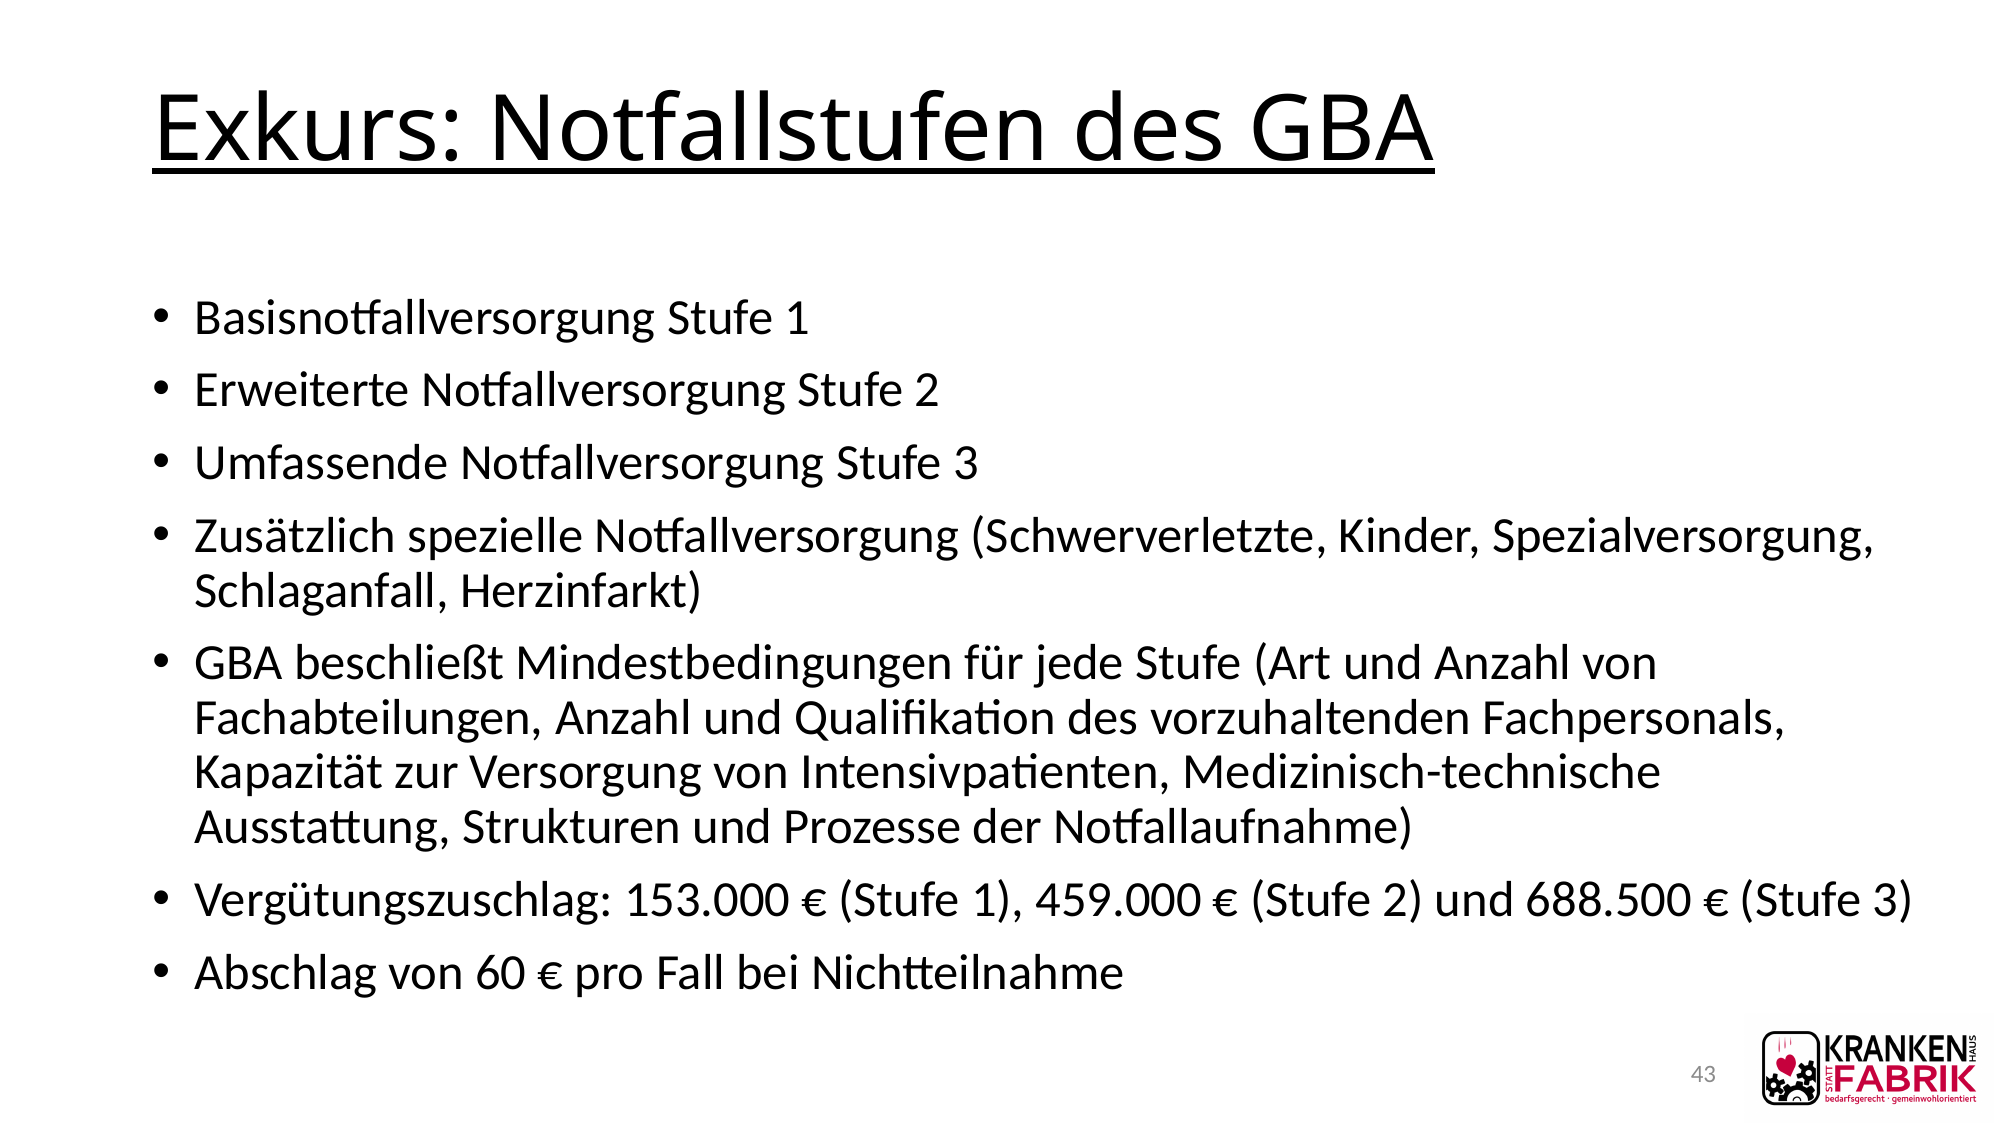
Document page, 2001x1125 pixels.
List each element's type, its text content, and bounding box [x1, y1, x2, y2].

list Basisnotfallversorgung Stufe 1 Erweiterte Notfallversorgung Stufe 2 Umfassende Notfallversorgung Stufe 3 Zusätzlich spezielle Notfallversorgung (Schwerverletzte, Kinder, Spezialversorgung, Schlaganfall, Herzinfarkt) GBA beschließt Mindestbedingungen für jede Stufe (Art und Anzahl von Fachabteilungen, Anzahl und Qualifikation des vorzuhaltenden Fachpersonals, Kapazität zur Versorgung von Intensivpatienten, Medizinisch-technische Ausstattung, Strukturen und Prozesse der Notfallaufnahme) Vergütungszuschlag: 153.000 € (Stufe 1), 459.000 € (Stufe 2) und 688.500 € (Stufe 3) Abschlag von 60 € pro Fall bei Nichtteilnahme [137, 283, 1946, 1014]
title Exkurs: Notfallstufen des GBA [137, 22, 1863, 240]
slide_number 43 [1281, 1042, 1731, 1103]
picture [1744, 1013, 1994, 1123]
